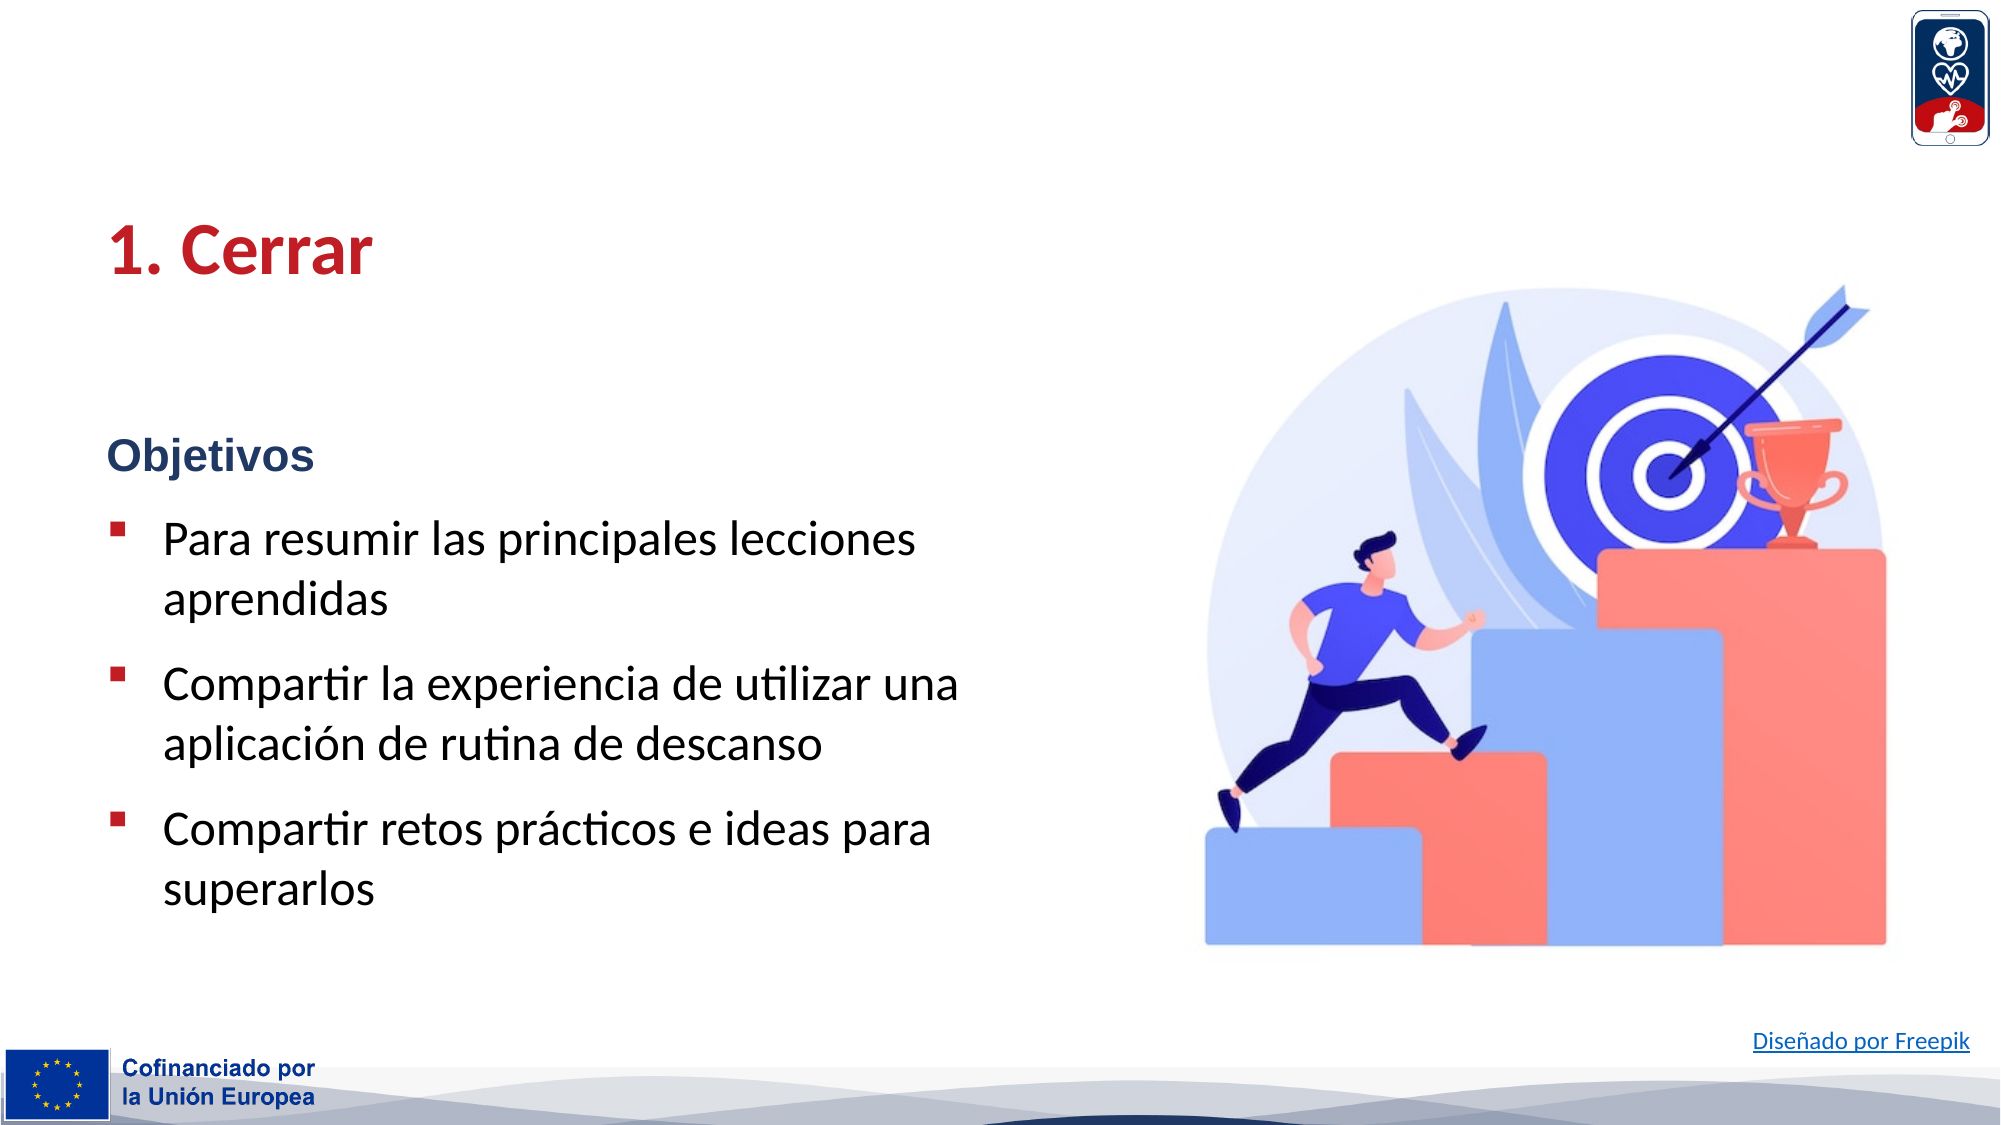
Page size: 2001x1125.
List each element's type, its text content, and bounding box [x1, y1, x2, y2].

picture [0, 1044, 2001, 1125]
picture [1093, 177, 1999, 1054]
text_box Diseñado por Freepik [984, 1016, 1985, 1062]
picture [1911, 10, 1990, 146]
list Objetivos Para resumir las principales lecciones aprendidas Compartir la experiencia de utilizar una aplicación de rutina de descanso Compartir retos prácticos e ideas para superarlos [91, 417, 1093, 948]
title 1. Cerrar [91, 177, 1093, 324]
